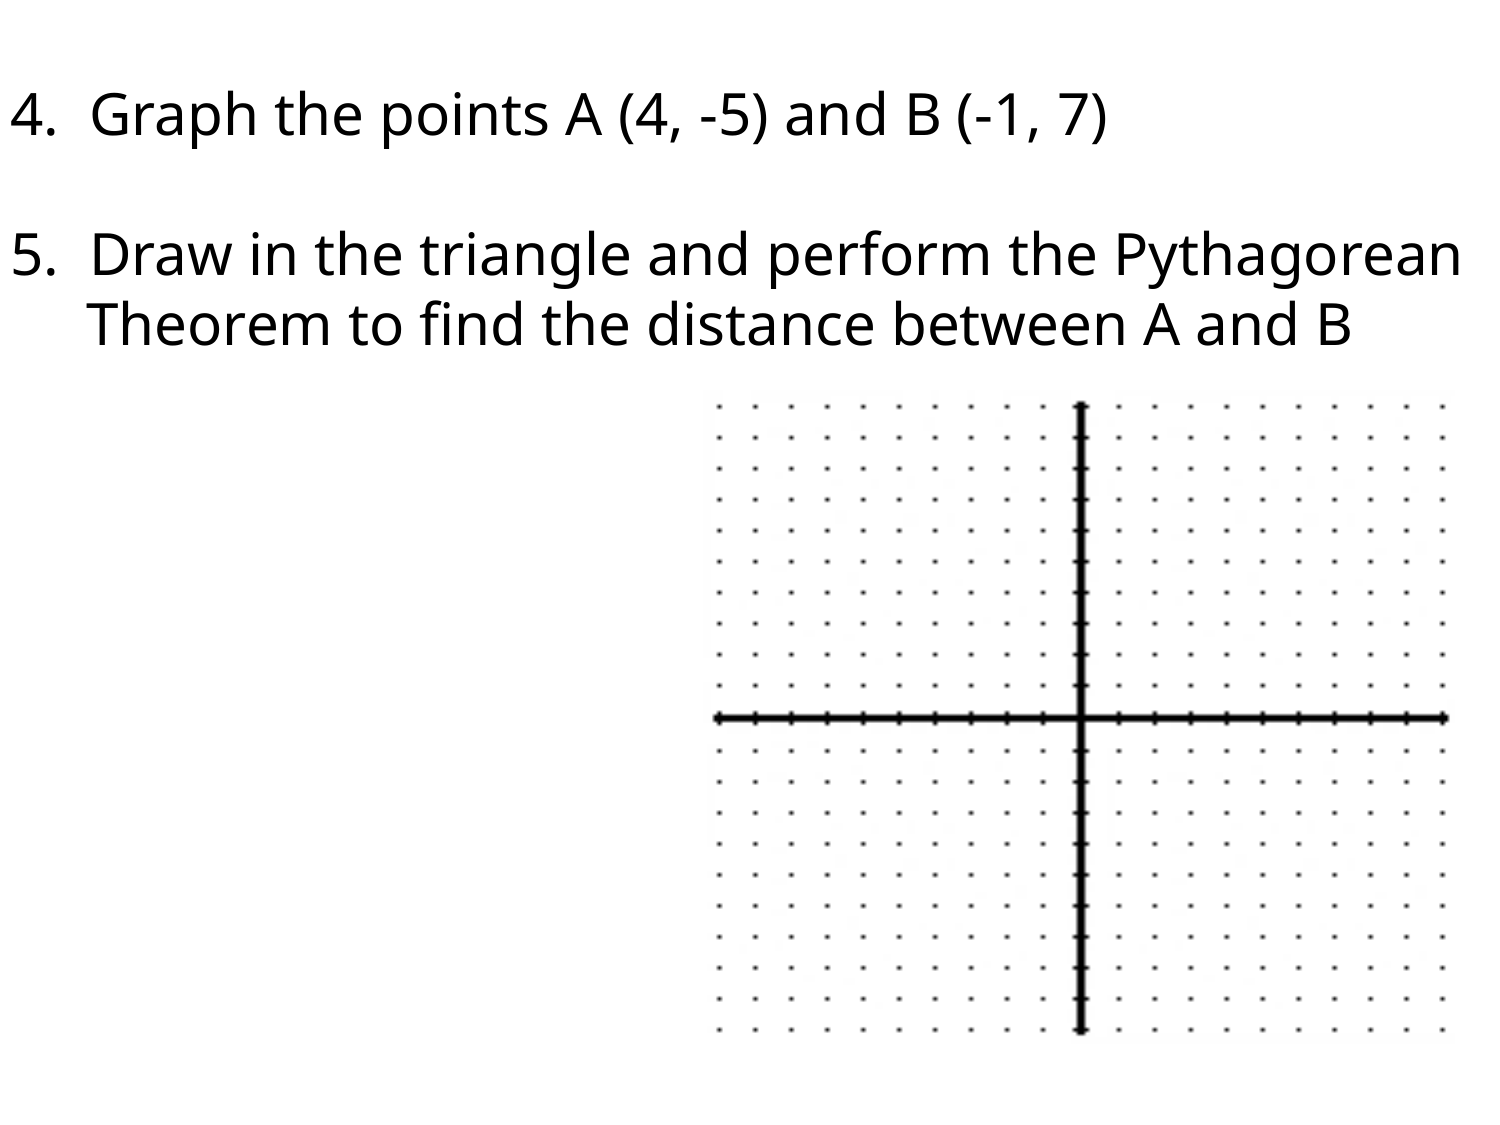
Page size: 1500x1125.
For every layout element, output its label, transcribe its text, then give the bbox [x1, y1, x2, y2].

text_box 4. Graph the points A (4, -5) and B (-1, 7) 5. Draw in the triangle and perform the Pythagorean Theorem to find the distance between A and B [0, 0, 1496, 435]
picture [687, 389, 1462, 1051]
